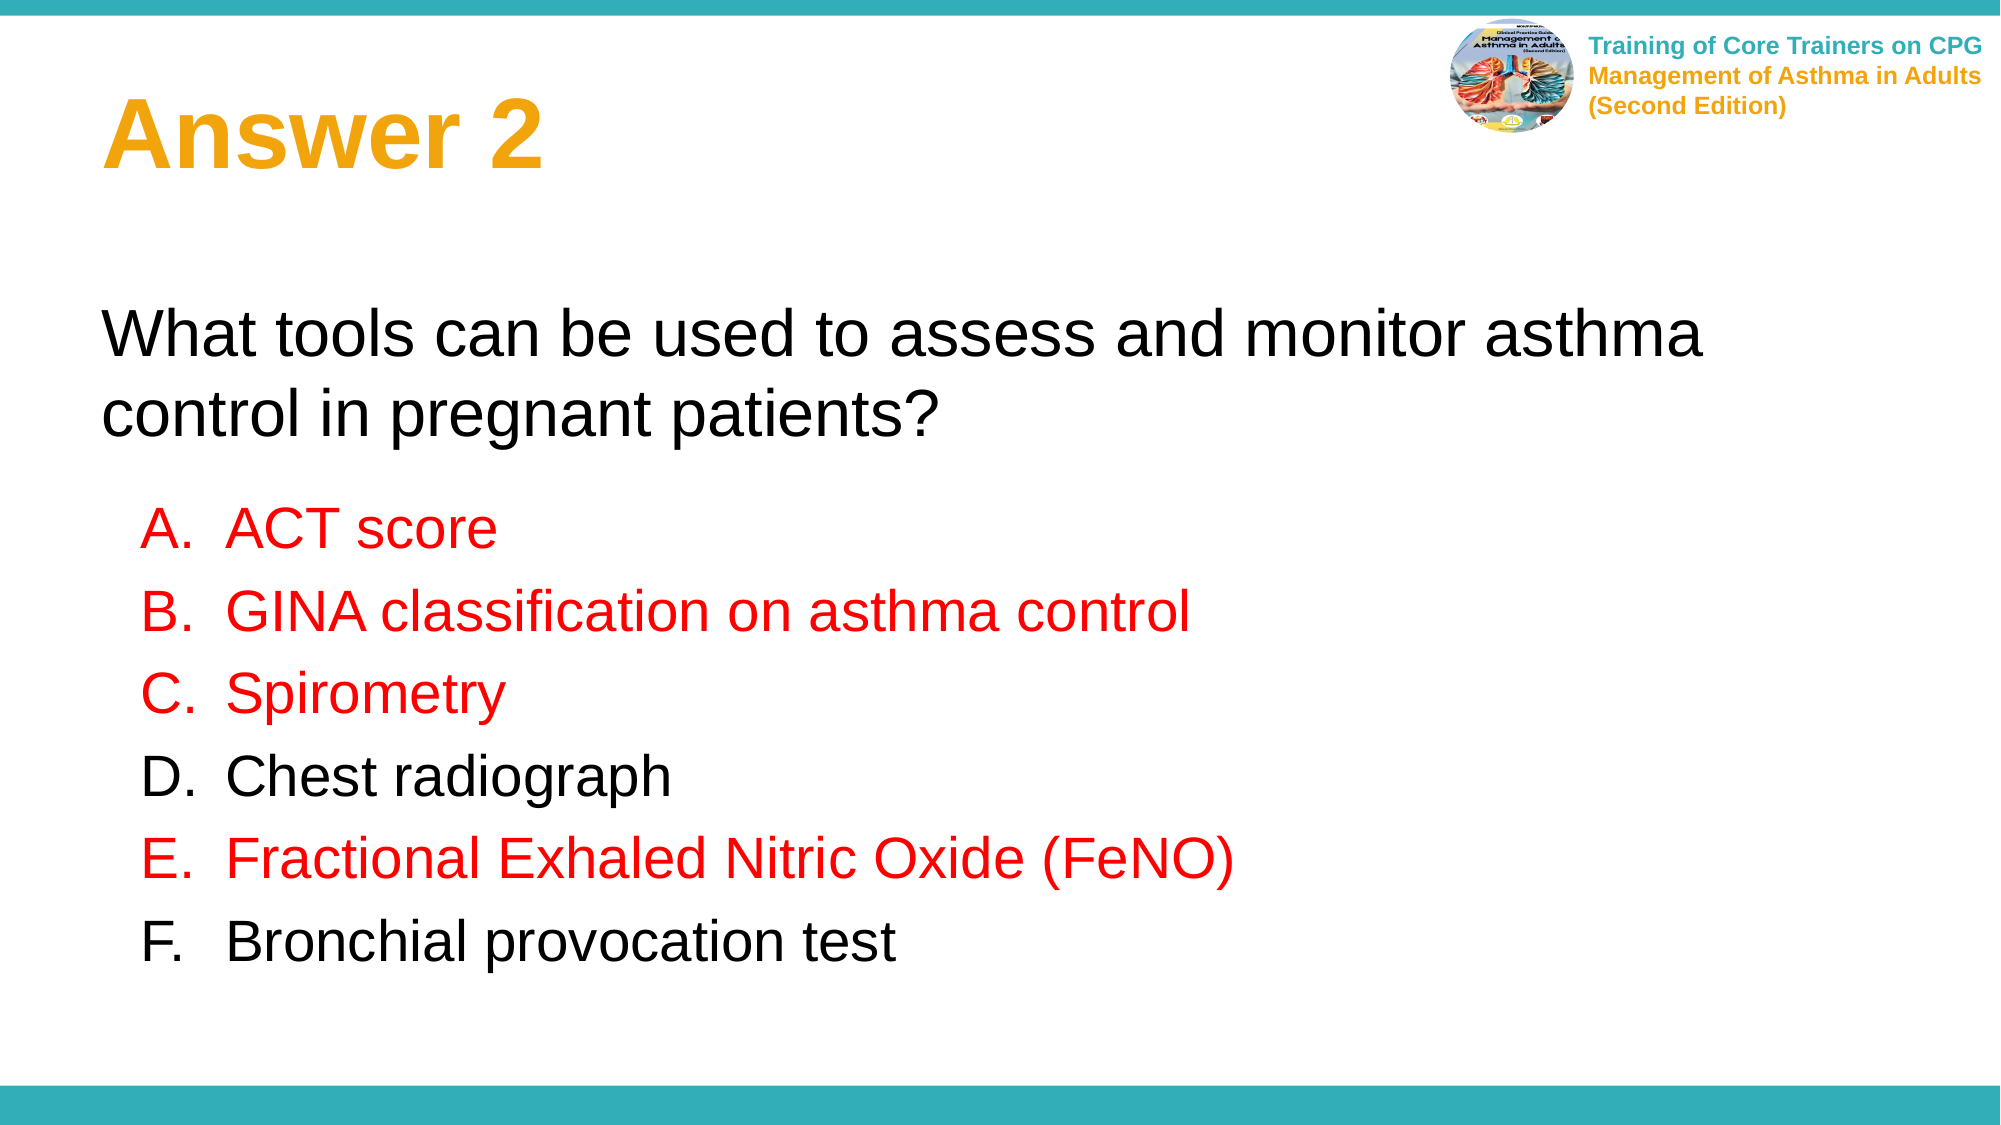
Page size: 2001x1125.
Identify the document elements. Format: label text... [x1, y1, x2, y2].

text_box ACT score GINA classification on asthma control Spirometry Chest radiograph Fractional Exhaled Nitric Oxide (FeNO) Bronchial provocation test [125, 482, 1406, 981]
text_box What tools can be used to assess and monitor asthma control in pregnant patients? [86, 282, 1920, 457]
list Answer 2 [3, 65, 2000, 192]
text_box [1449, 18, 2000, 133]
